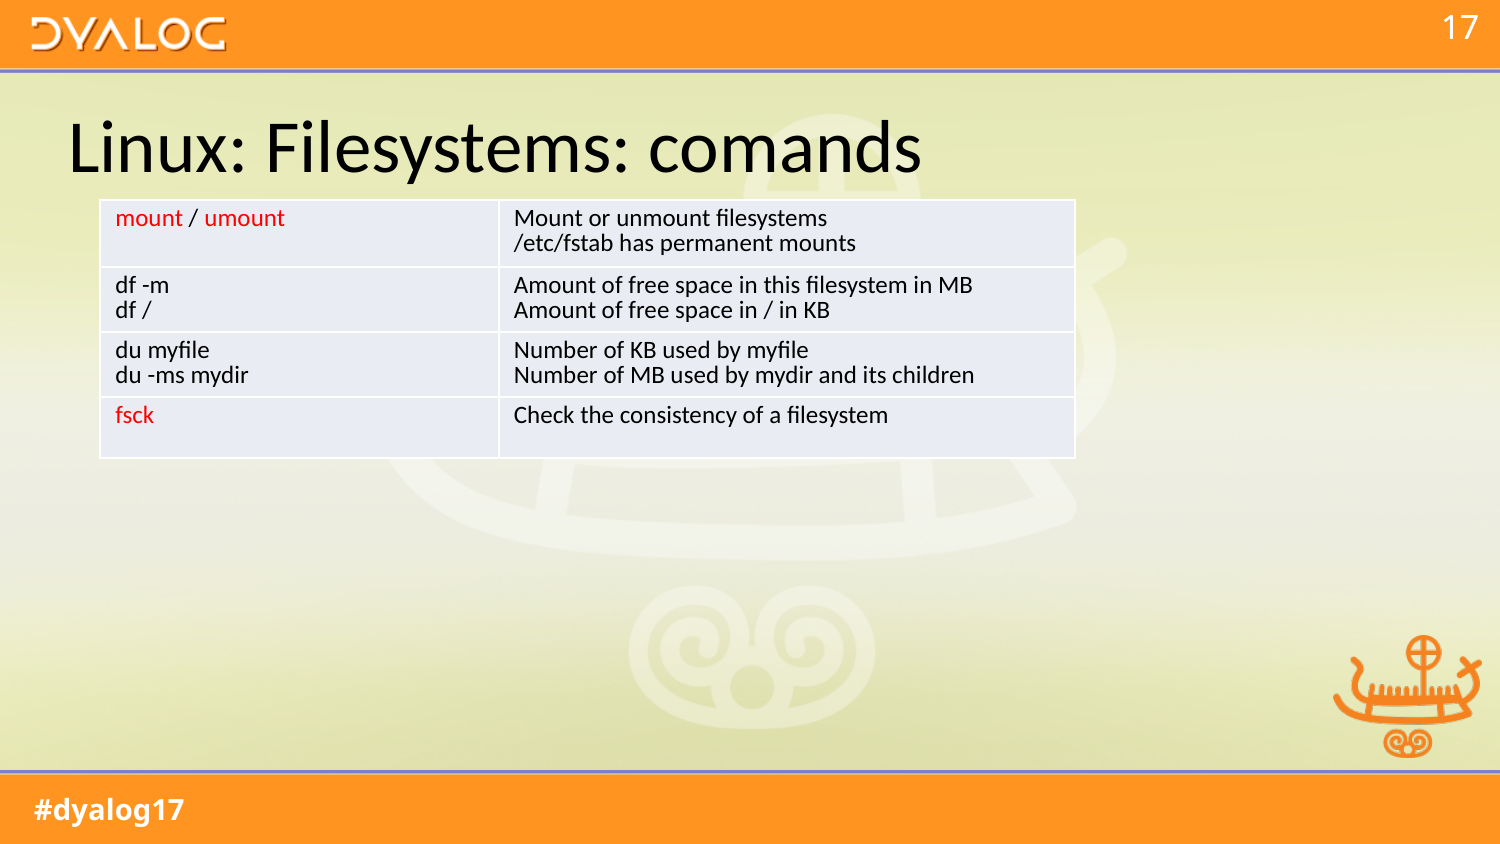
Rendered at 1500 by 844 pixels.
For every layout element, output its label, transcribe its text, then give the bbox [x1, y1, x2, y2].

table_cell Check the consistency of a filesystem [500, 398, 1074, 457]
table_cell df -m df / [101, 268, 498, 331]
table_header Mount or unmount filesystems /etc/fstab has permanent mounts [500, 201, 1074, 266]
table_header mount / umount [101, 201, 498, 266]
table_cell Number of KB used by myfile Number of MB used by mydir and its children [500, 333, 1074, 396]
table_cell fsck [101, 398, 498, 457]
title Linux: Filesystems: comands [53, 94, 1425, 192]
table_cell Amount of free space in this filesystem in MB Amount of free space in / in KB [500, 268, 1074, 331]
table_cell du myfile du -ms mydir [101, 333, 498, 396]
picture [0, 0, 1500, 844]
